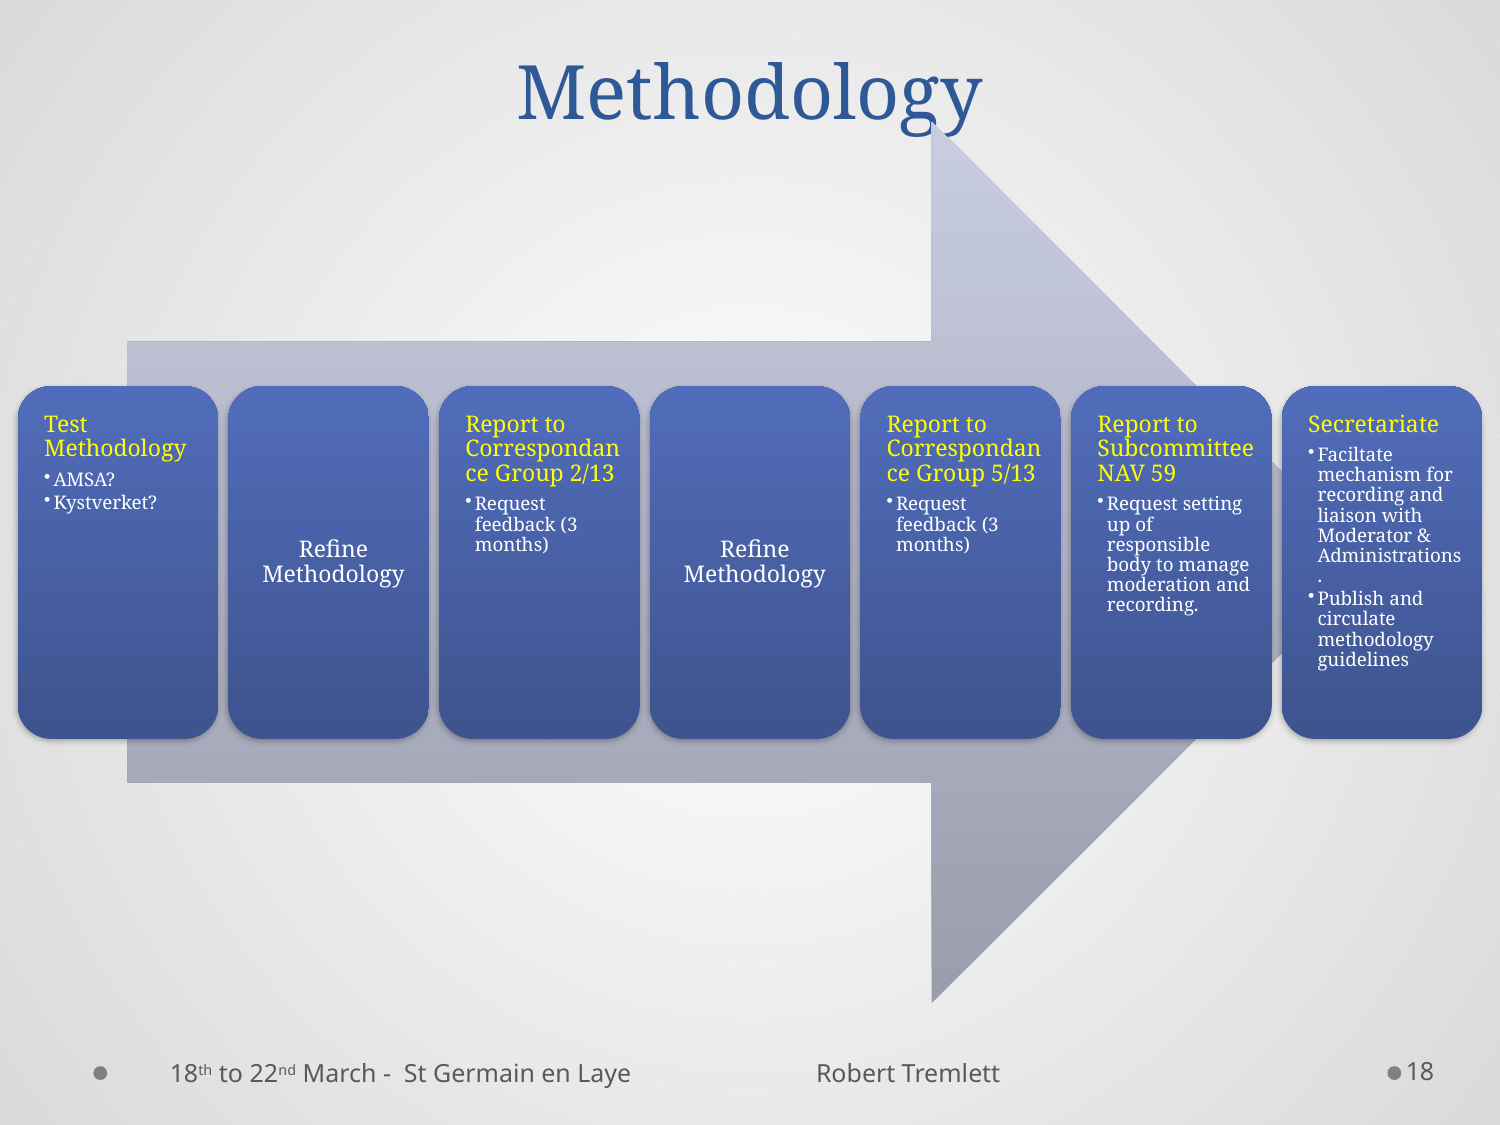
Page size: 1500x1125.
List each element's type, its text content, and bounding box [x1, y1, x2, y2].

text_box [17, 121, 1483, 1004]
title Methodology [75, 0, 1425, 118]
footer Robert Tremlett [808, 1042, 1220, 1103]
slide_number 18 [1401, 1042, 1494, 1103]
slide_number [75, 1042, 640, 1103]
